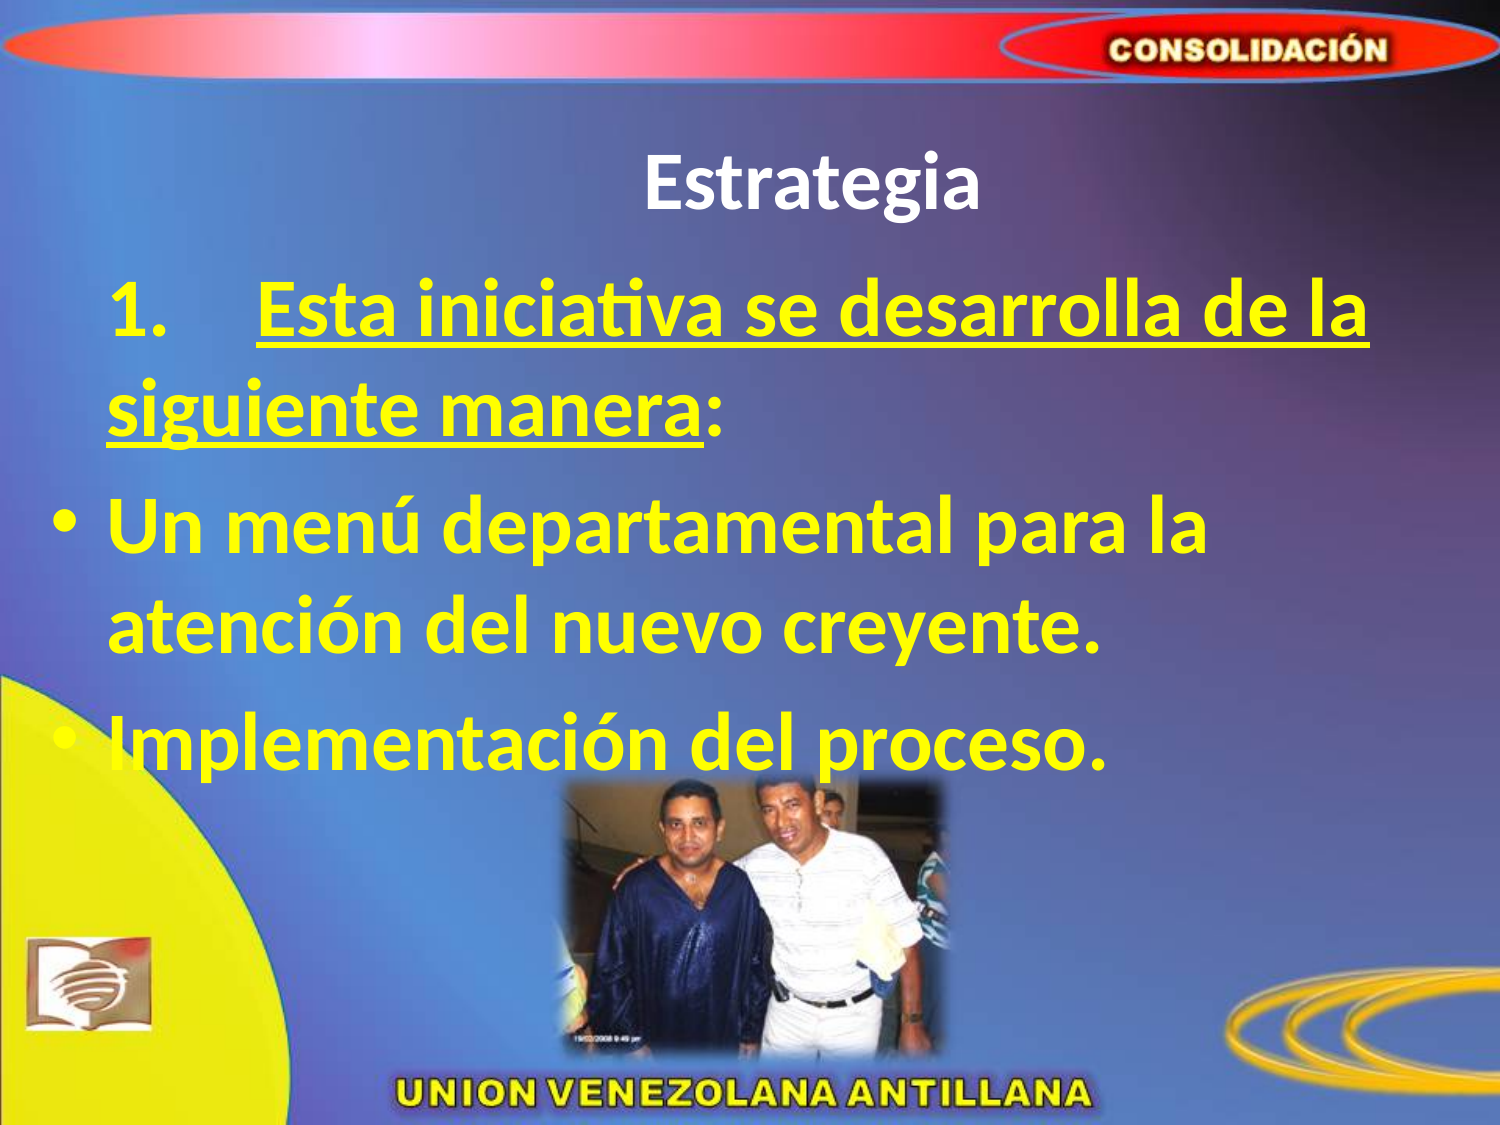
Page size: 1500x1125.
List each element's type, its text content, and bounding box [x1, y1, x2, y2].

picture [0, 0, 1500, 246]
title Estrategia [0, 82, 1489, 270]
picture [0, 270, 1500, 1125]
list 1. Esta iniciativa se desarrolla de la siguiente manera: Un menú departamental para la atención del nuevo creyente. Implementación del proceso. [35, 246, 1500, 989]
